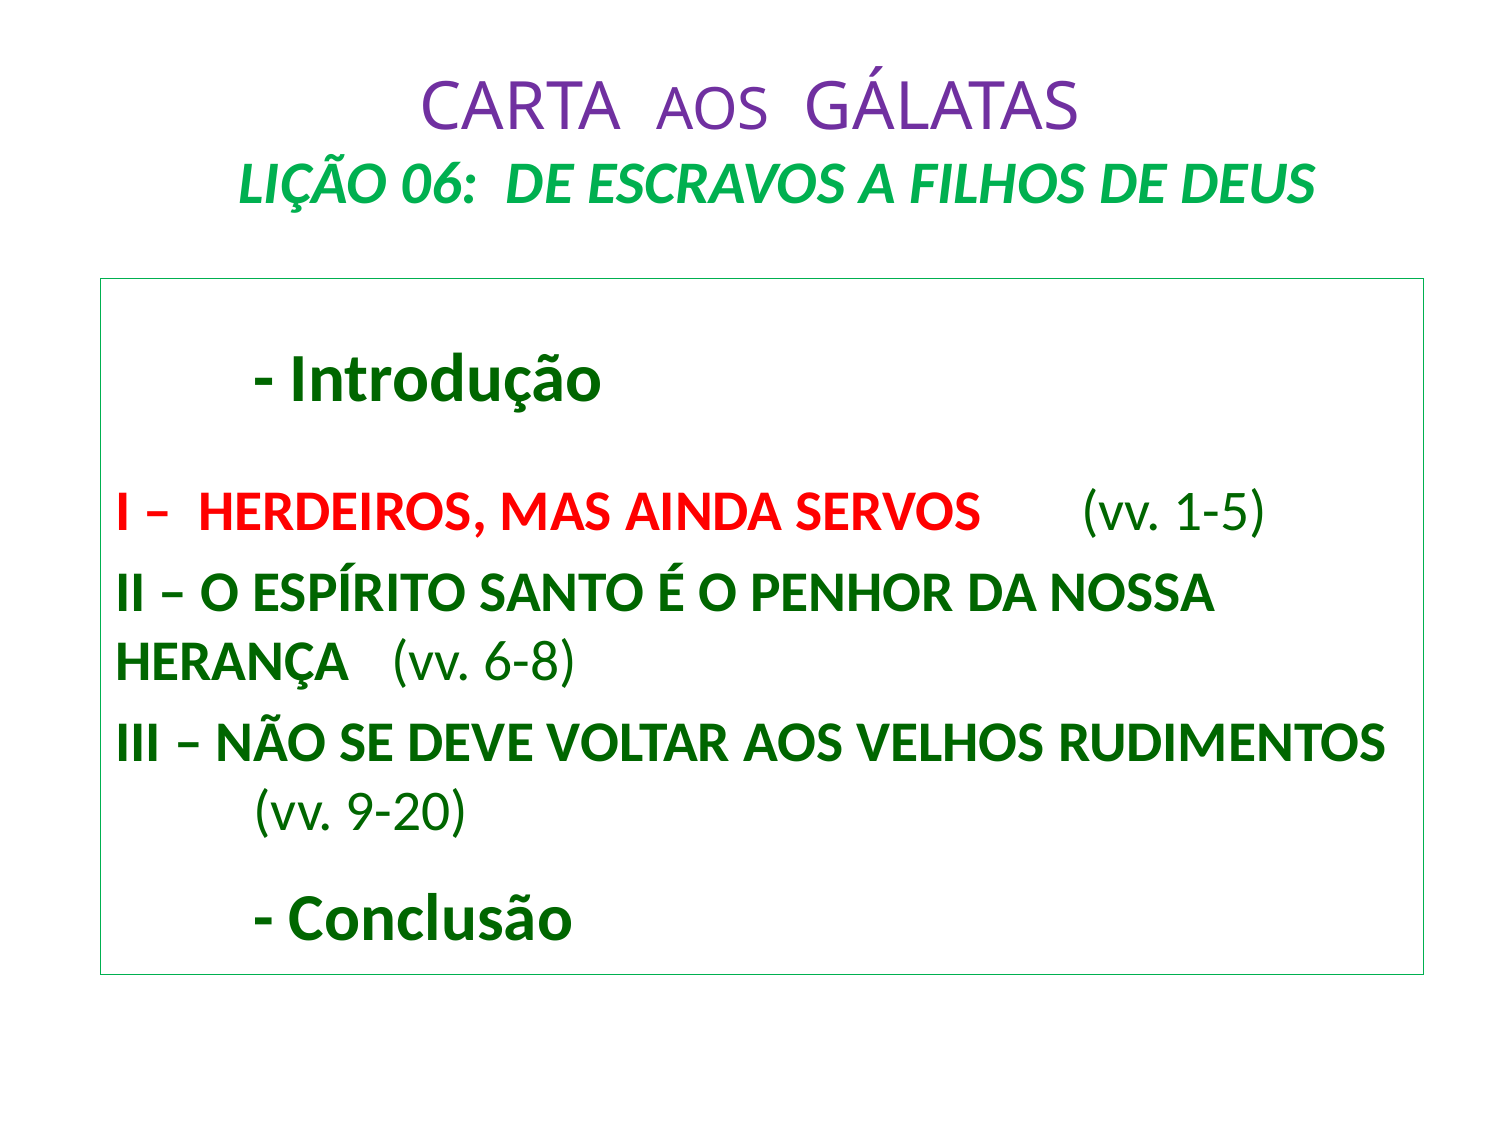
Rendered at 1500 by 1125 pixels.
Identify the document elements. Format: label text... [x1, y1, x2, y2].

list - Introdução I – HERDEIROS, MAS AINDA SERVOS (vv. 1-5) II – O ESPÍRITO SANTO É O PENHOR DA NOSSA HERANÇA (vv. 6-8) III – NÃO SE DEVE VOLTAR AOS VELHOS RUDIMENTOS (vv. 9-20) - Conclusão [100, 278, 1424, 975]
title CARTA AOS GÁLATAS LIÇÃO 06: DE ESCRAVOS A FILHOS DE DEUS [75, 45, 1425, 233]
